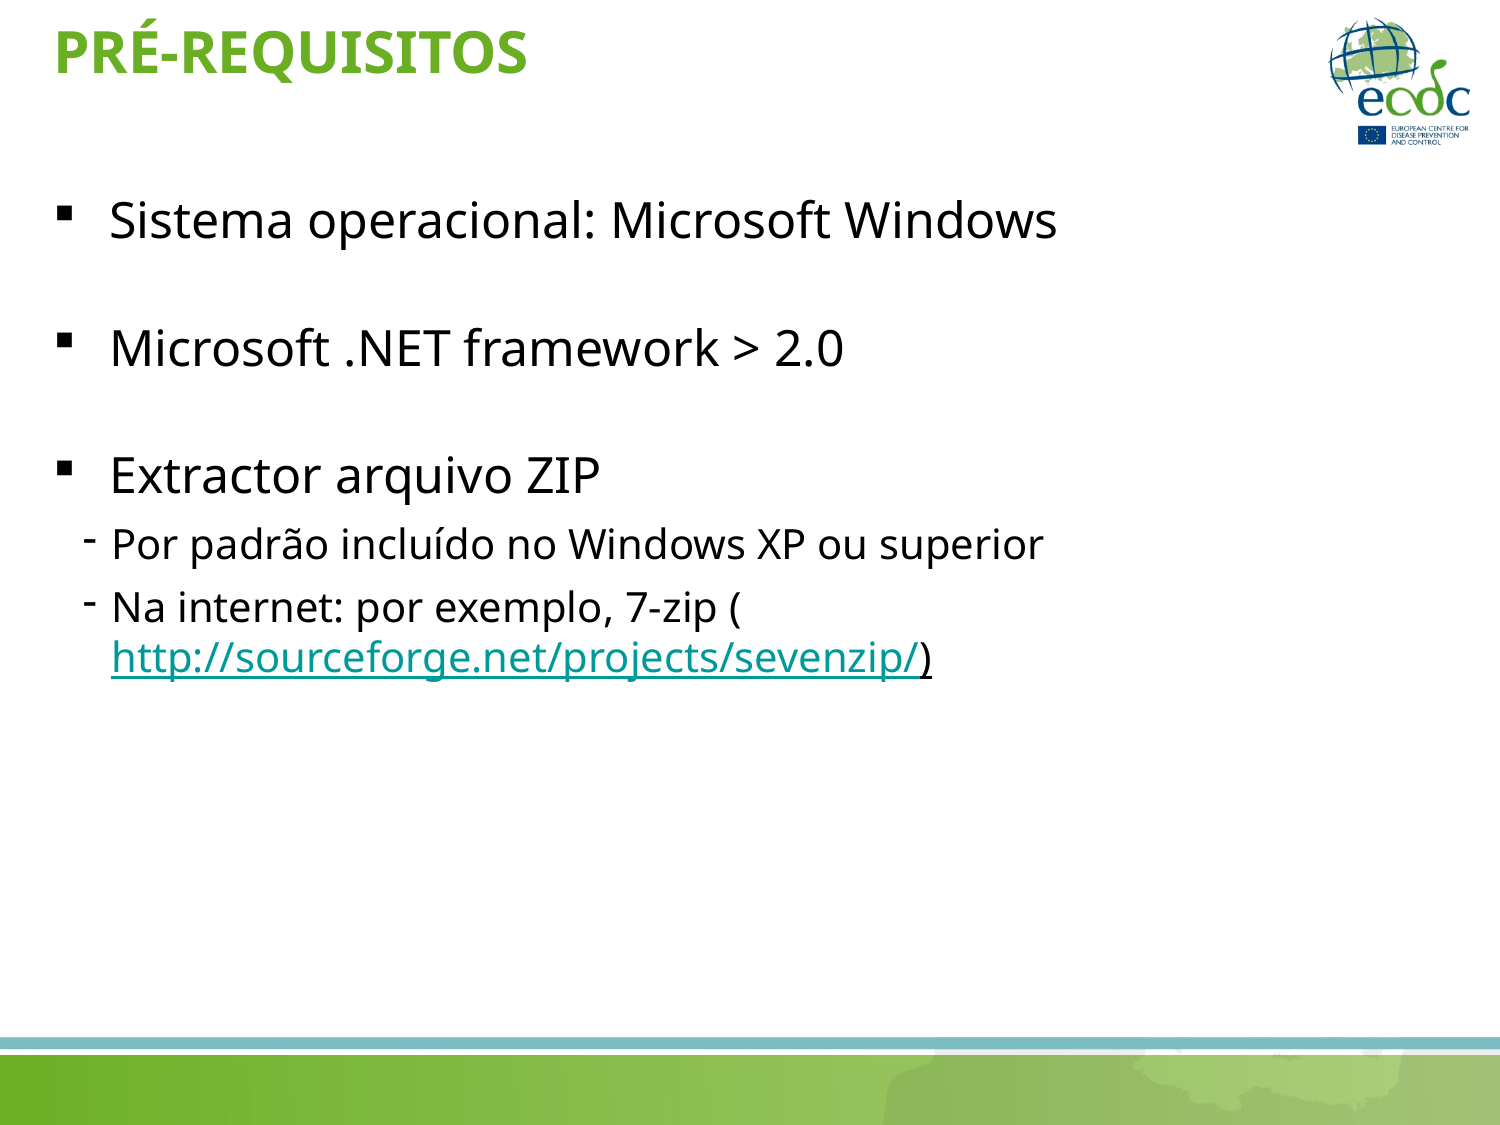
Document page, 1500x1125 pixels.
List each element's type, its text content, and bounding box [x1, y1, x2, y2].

title PRÉ-REQUISITOS [53, 23, 1404, 159]
list Sistema operacional: Microsoft Windows Microsoft .NET framework > 2.0 Extractor arquivo ZIP Por padrão incluído no Windows XP ou superior Na internet: por exemplo, 7-zip (http://sourceforge.net/projects/sevenzip/) [53, 195, 1452, 1043]
picture [0, 1037, 1500, 1125]
picture [1328, 17, 1473, 148]
